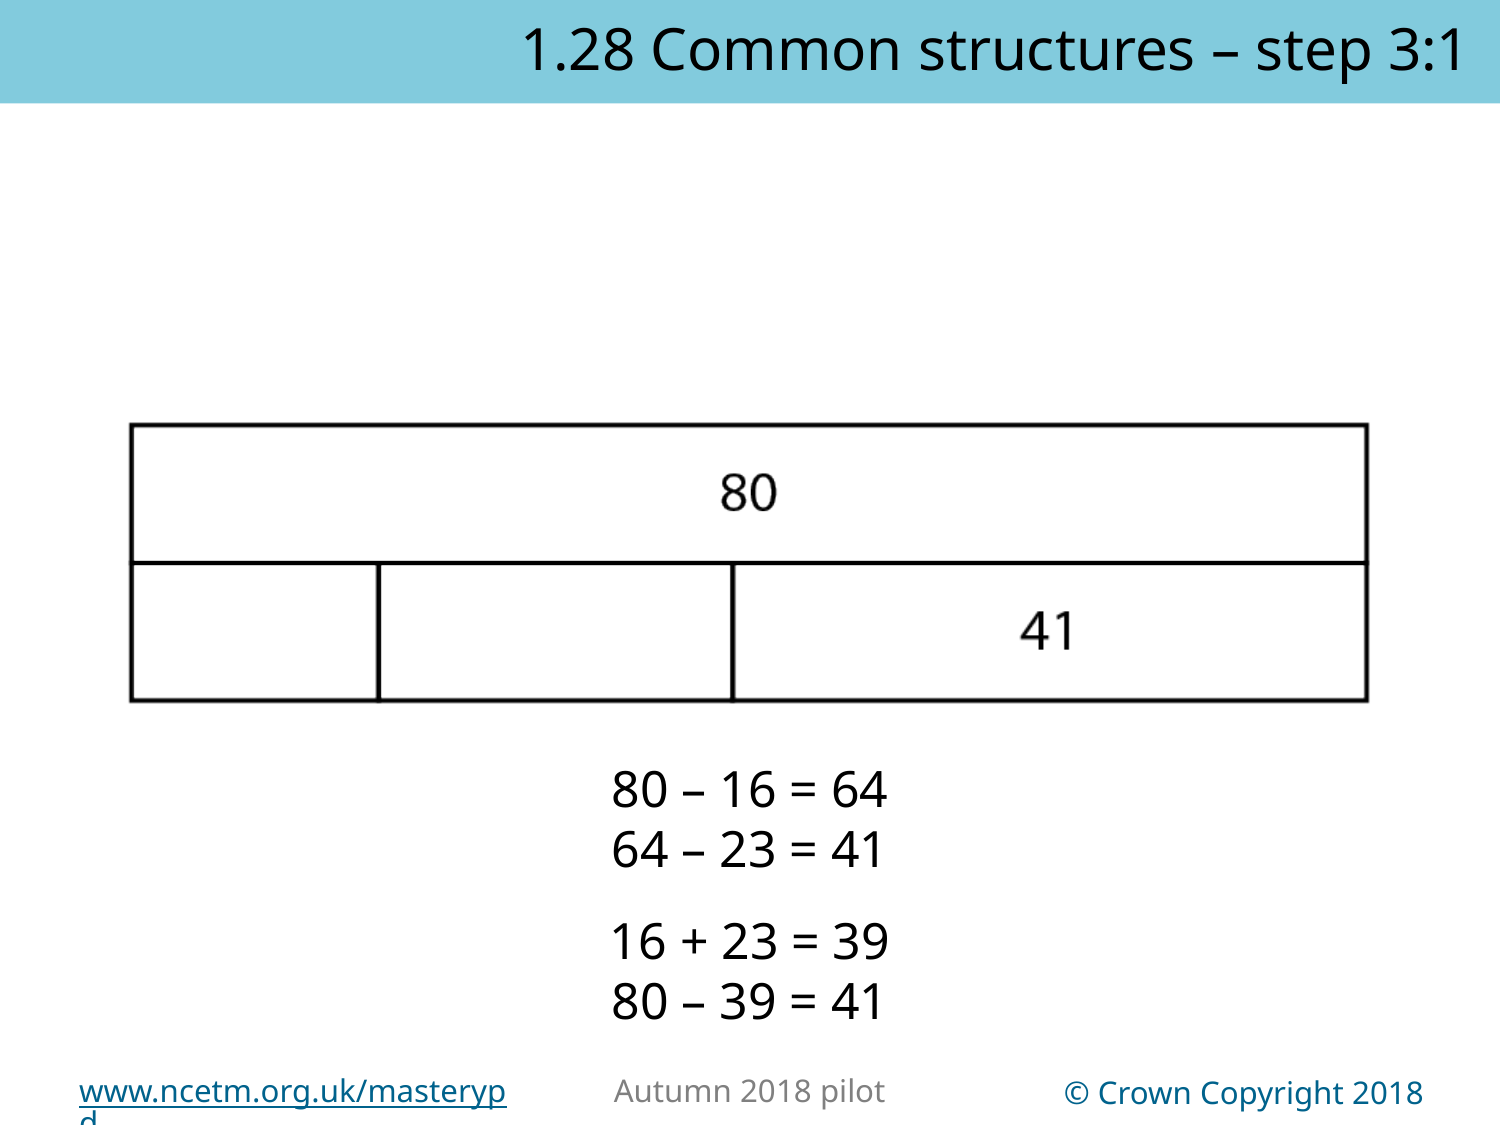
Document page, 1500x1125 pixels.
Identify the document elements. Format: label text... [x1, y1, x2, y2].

text_box 80 – 16 = 64 64 – 23 = 41 [596, 749, 903, 885]
text_box 16 + 23 = 39 80 – 39 = 41 [595, 901, 905, 1037]
picture [95, 413, 1405, 712]
list 1.28 Common structures – step 3:1 [0, 0, 1500, 104]
